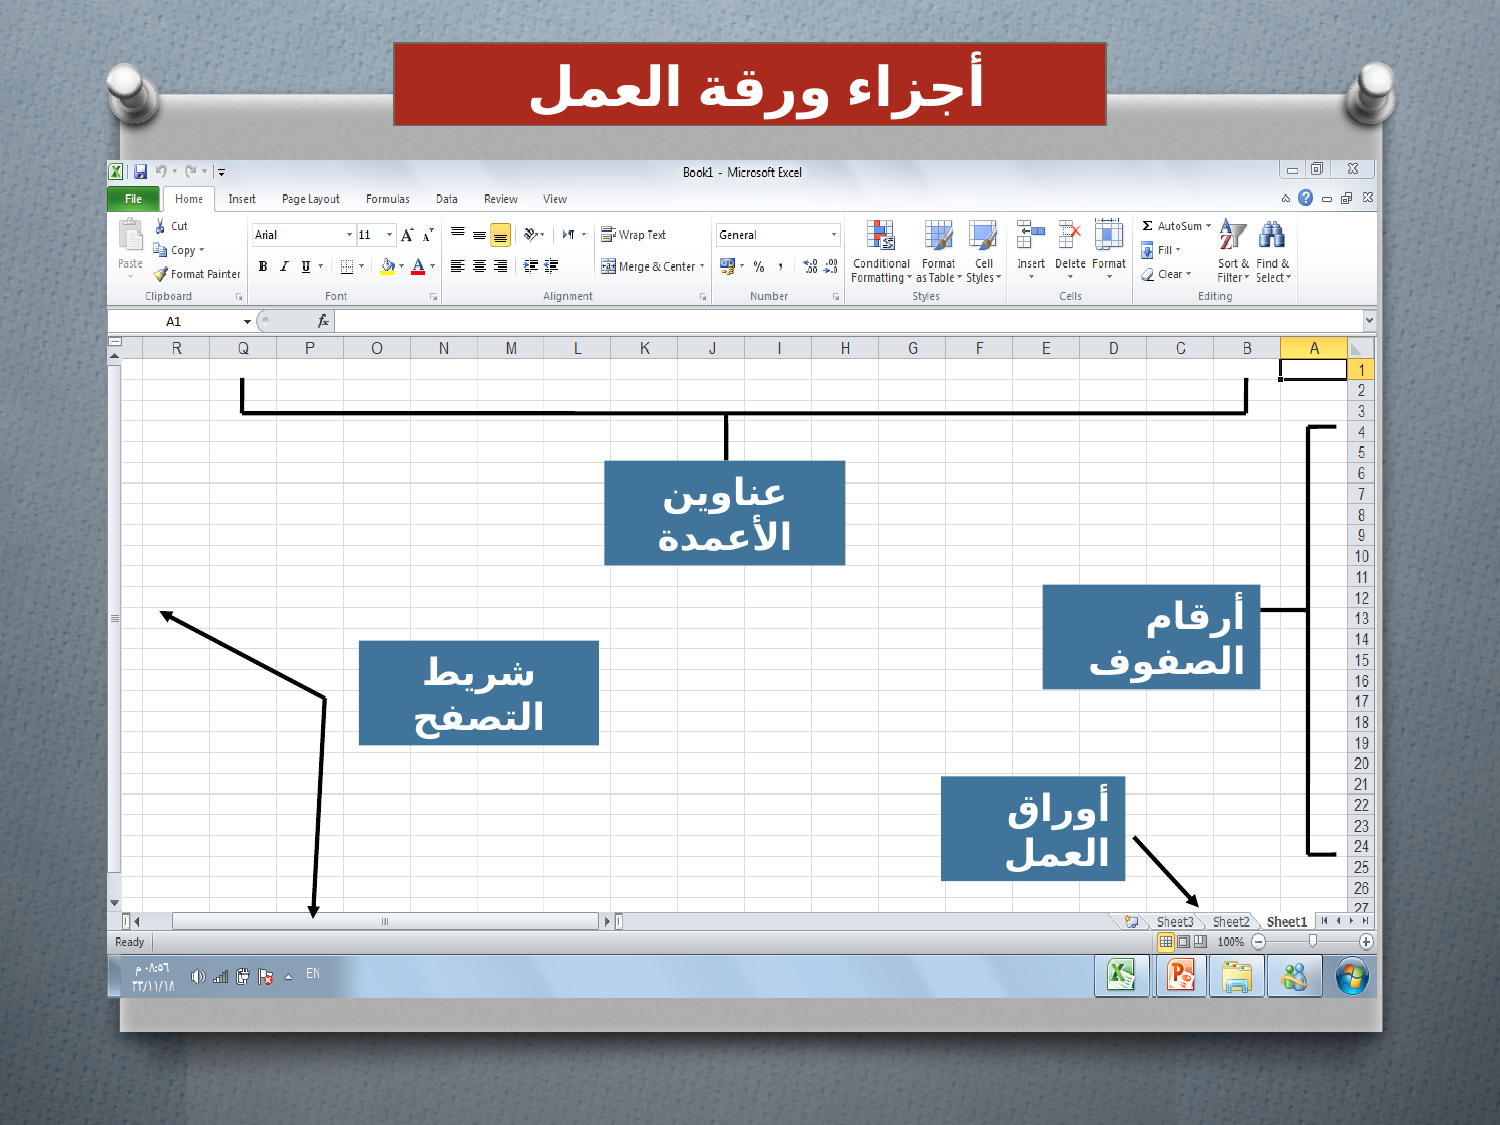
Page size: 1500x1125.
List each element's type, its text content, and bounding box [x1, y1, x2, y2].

picture [107, 160, 1377, 998]
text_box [1260, 426, 1337, 855]
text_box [241, 377, 1247, 461]
picture [1317, 35, 1439, 156]
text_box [159, 610, 325, 920]
picture [75, 29, 198, 153]
title أجزاء ورقة العمل [393, 42, 1107, 126]
